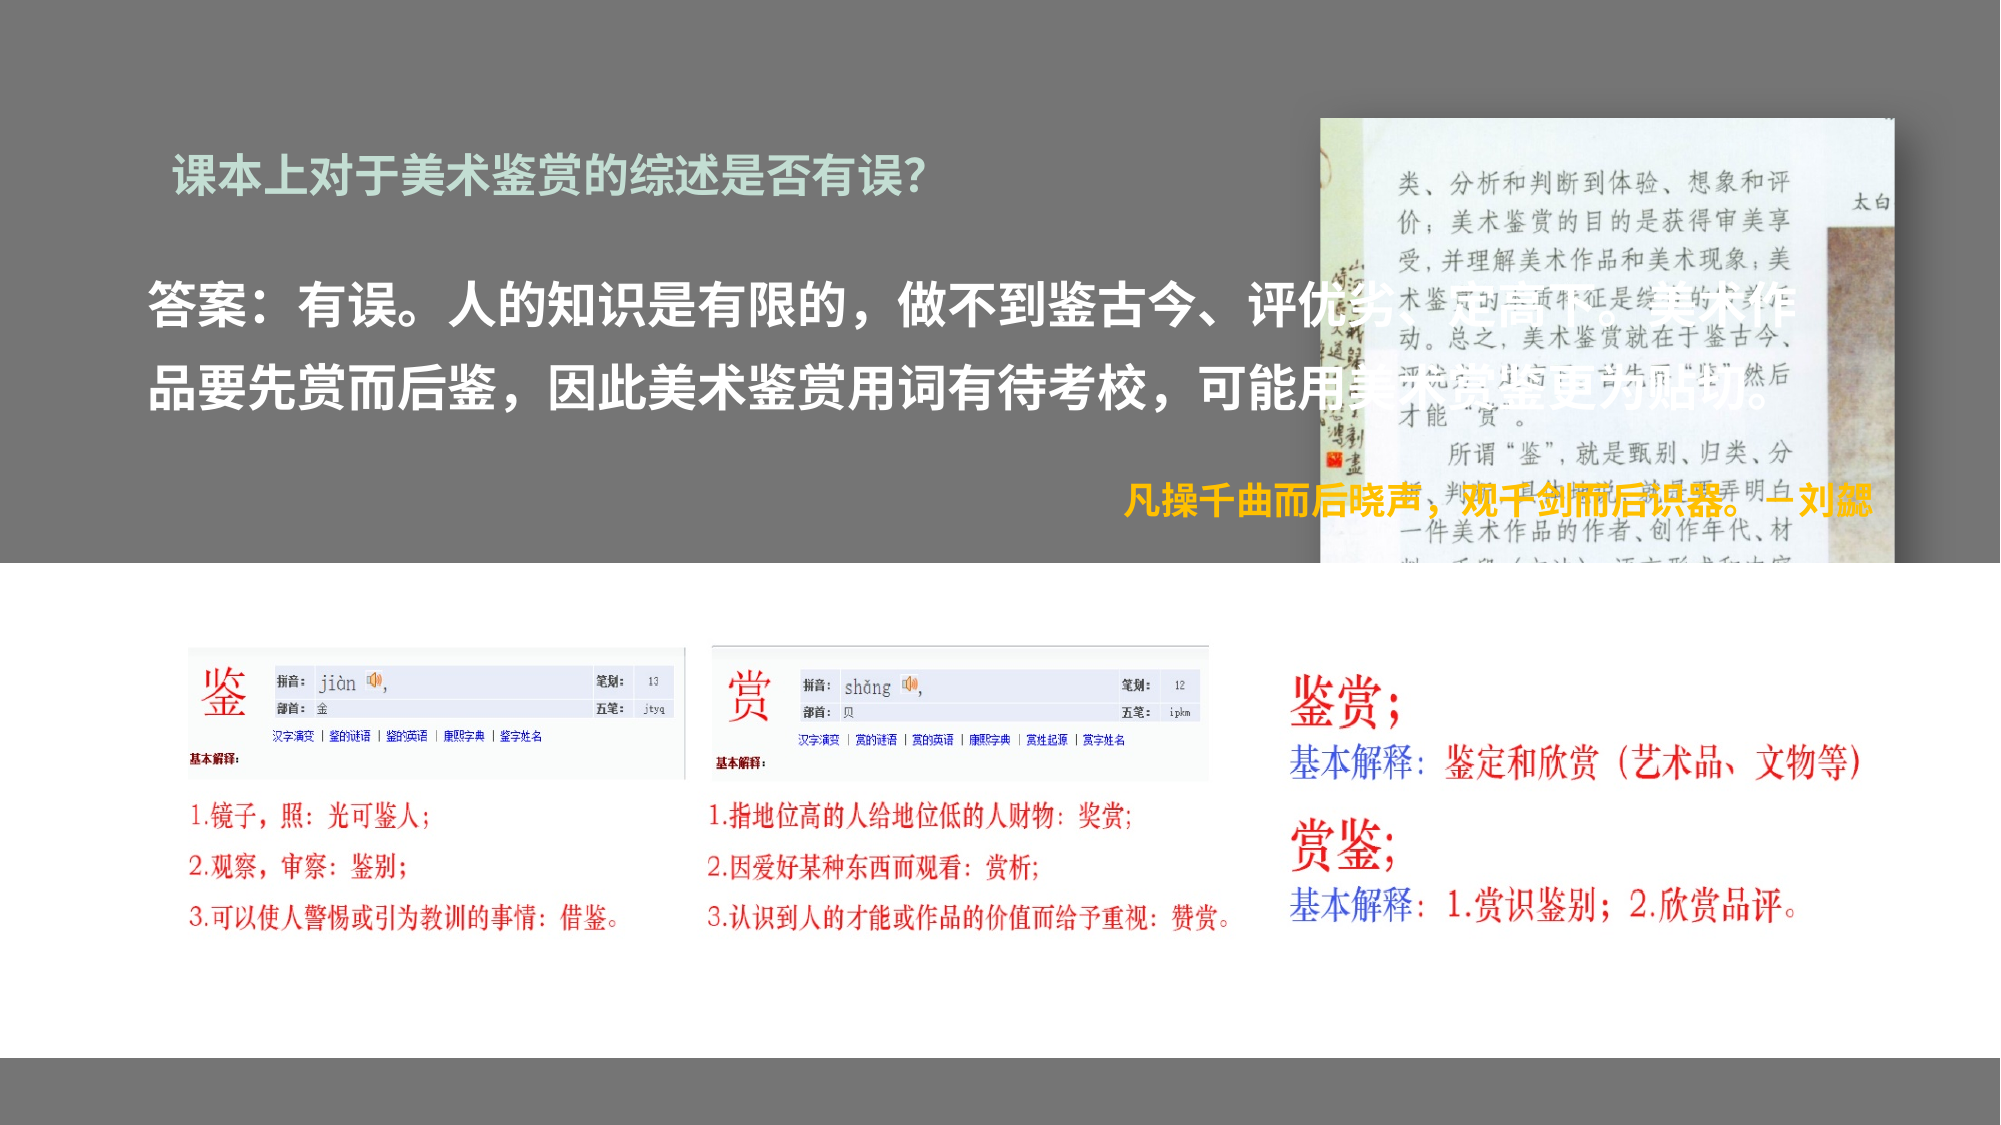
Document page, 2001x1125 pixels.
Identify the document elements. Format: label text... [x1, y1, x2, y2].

text_box 答案：有误。人的知识是有限的，做不到鉴古今、评优劣、定高下。美术作 品要先赏而后鉴，因此美术鉴赏用词有待考校，可能用美术赏鉴更为贴切。 [132, 242, 1314, 508]
picture [0, 117, 2001, 1058]
text_box 课本上对于美术鉴赏的综述是否有误？ [156, 138, 965, 209]
text_box 凡操千曲而后晓声，观千剑而后识器。－刘勰 [1108, 431, 1314, 530]
